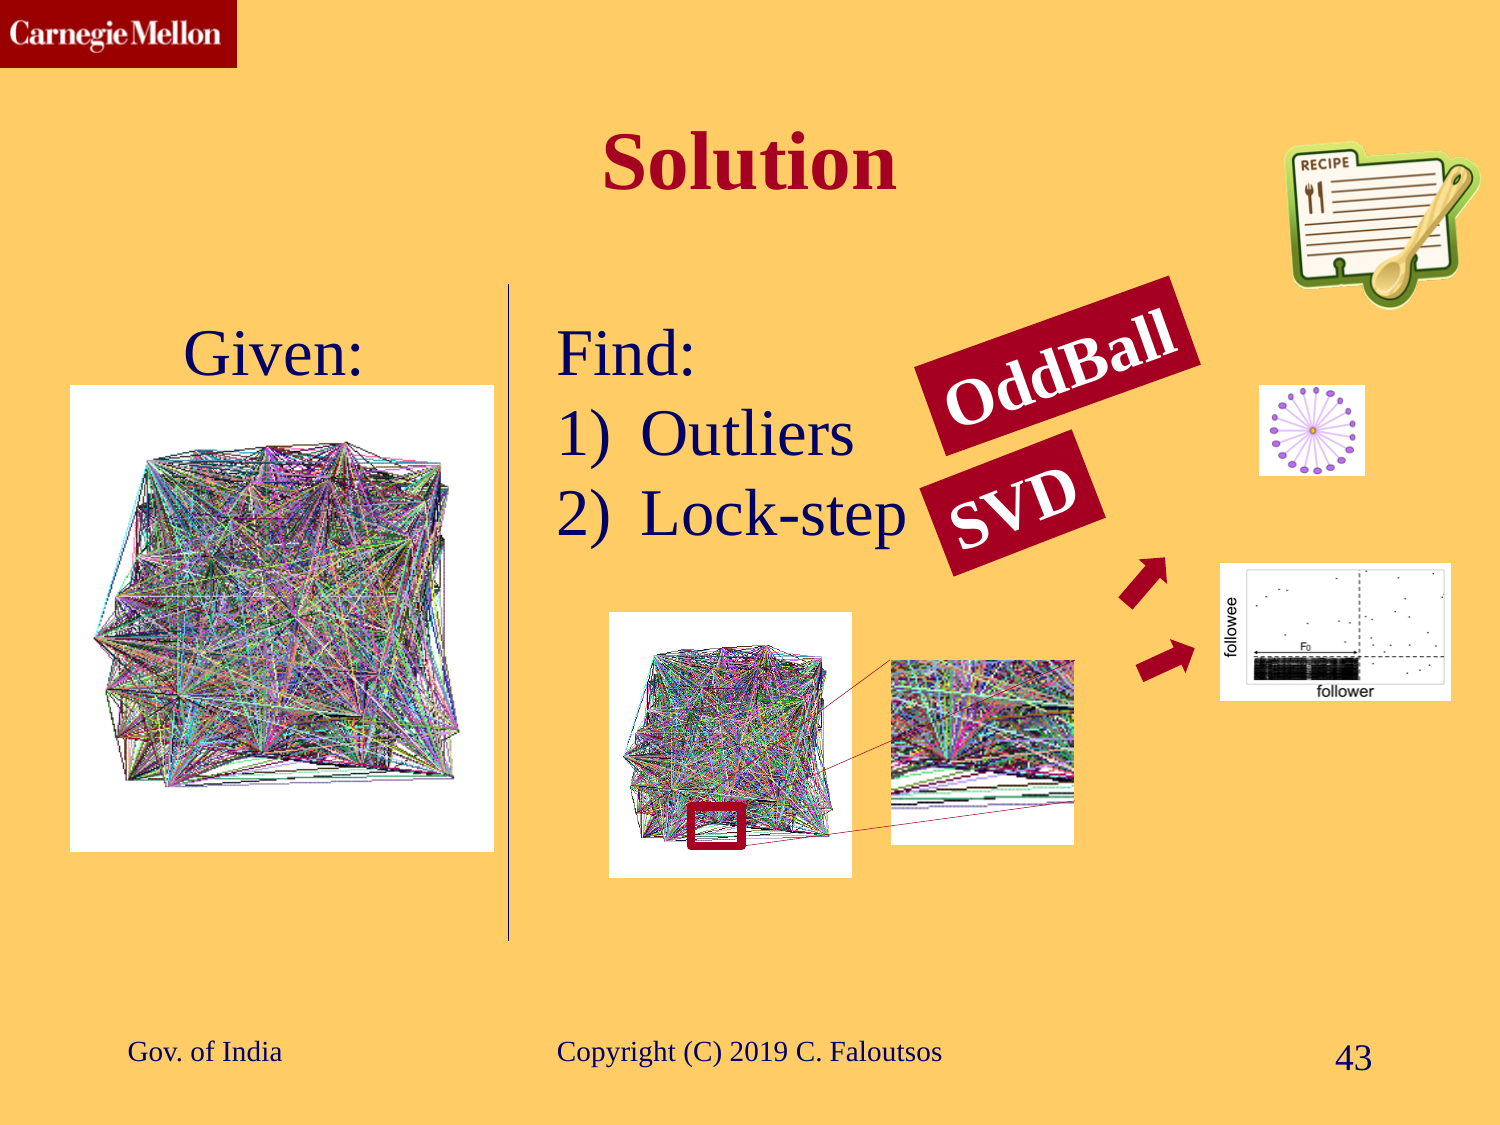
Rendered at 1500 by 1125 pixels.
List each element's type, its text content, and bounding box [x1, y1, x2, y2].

text_box Given: [168, 301, 381, 384]
picture [70, 385, 495, 852]
picture [0, 0, 237, 68]
slide_number 43 [1074, 1024, 1388, 1101]
picture [1284, 141, 1481, 310]
footer Copyright (C) 2019 C. Faloutsos [512, 1024, 988, 1101]
title Solution [112, 99, 1388, 213]
picture [1220, 562, 1451, 702]
text_box [1118, 557, 1168, 610]
slide_number Gov. of India [112, 1024, 426, 1101]
text_box SVD [919, 429, 1106, 577]
text_box [1135, 639, 1195, 683]
text_box OddBall [914, 275, 1201, 457]
picture [1259, 385, 1366, 476]
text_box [609, 612, 1076, 879]
text_box Find: Outliers Lock-step [541, 301, 924, 557]
